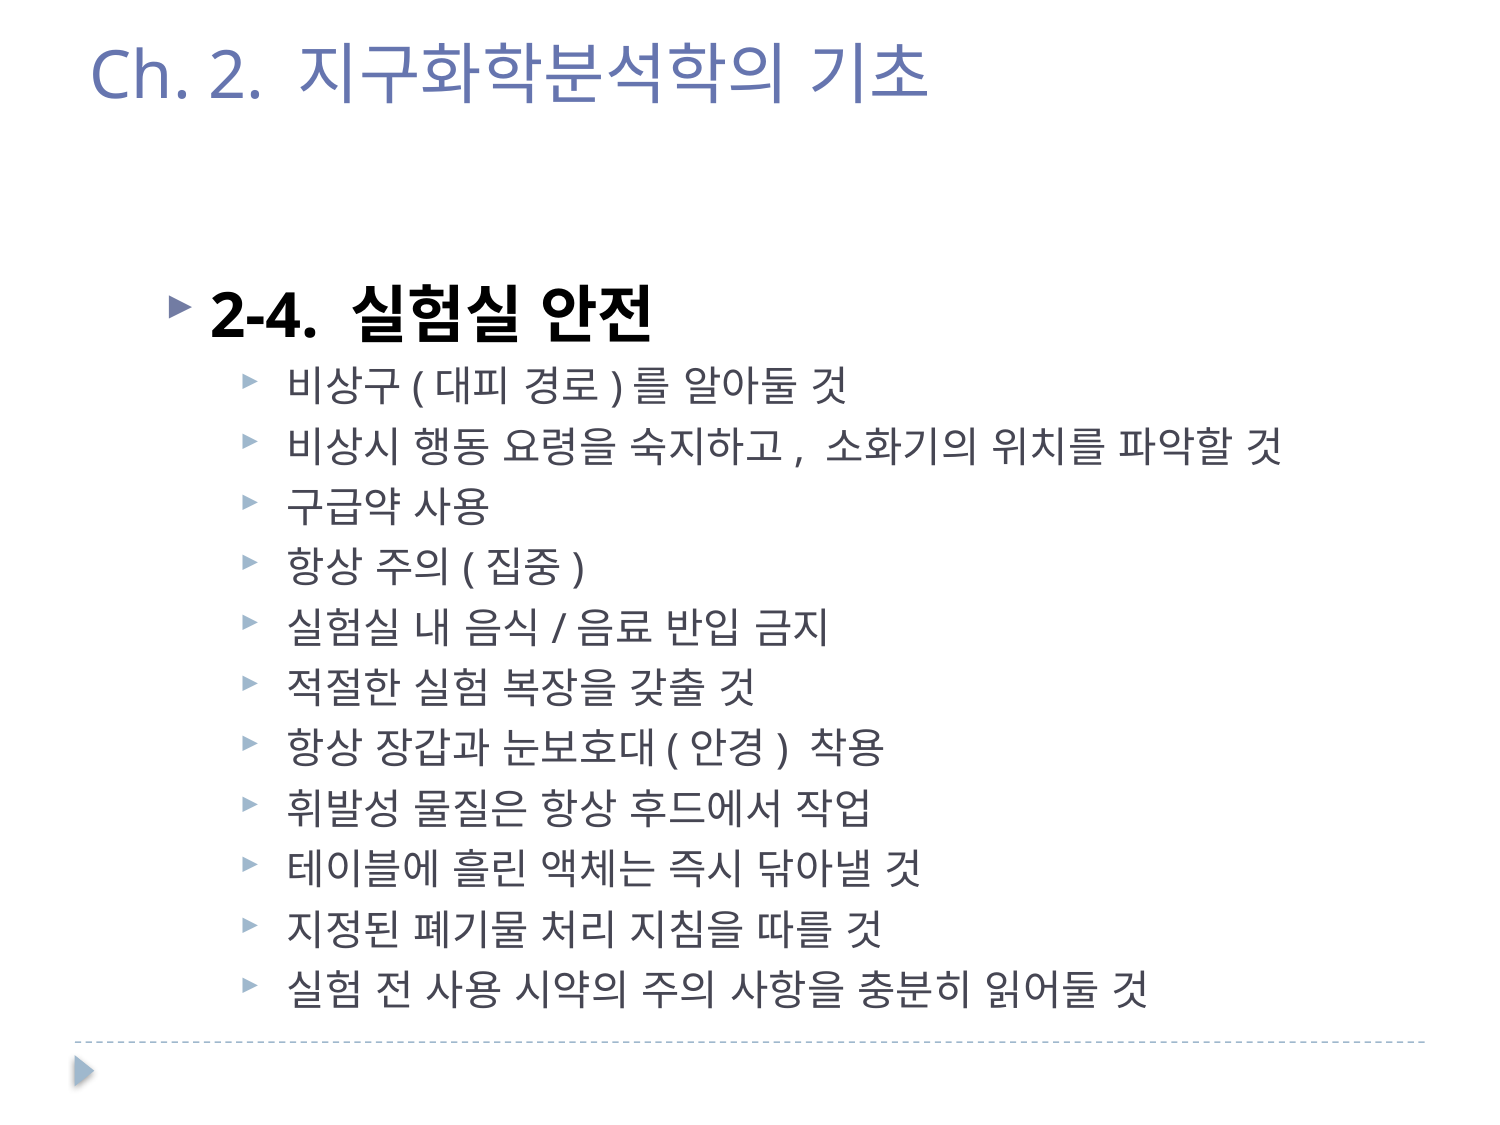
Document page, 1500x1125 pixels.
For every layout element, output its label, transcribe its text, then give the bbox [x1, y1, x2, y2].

list 2-4. 실험실 안전 비상구(대피 경로)를 알아둘 것 비상시 행동 요령을 숙지하고, 소화기의 위치를 파악할 것 구급약 사용 항상 주의(집중) 실험실 내 음식/음료 반입 금지 적절한 실험 복장을 갖출 것 항상 장갑과 눈보호대(안경) 착용 휘발성 물질은 항상 후드에서 작업 테이블에 흘린 액체는 즉시 닦아낼 것 지정된 폐기물 처리 지침을 따를 것 실험 전 사용 시약의 주의 사항을 충분히 읽어둘 것 [150, 267, 1500, 1026]
text_box Ch. 2. 지구화학분석학의 기초 [74, 24, 1425, 188]
